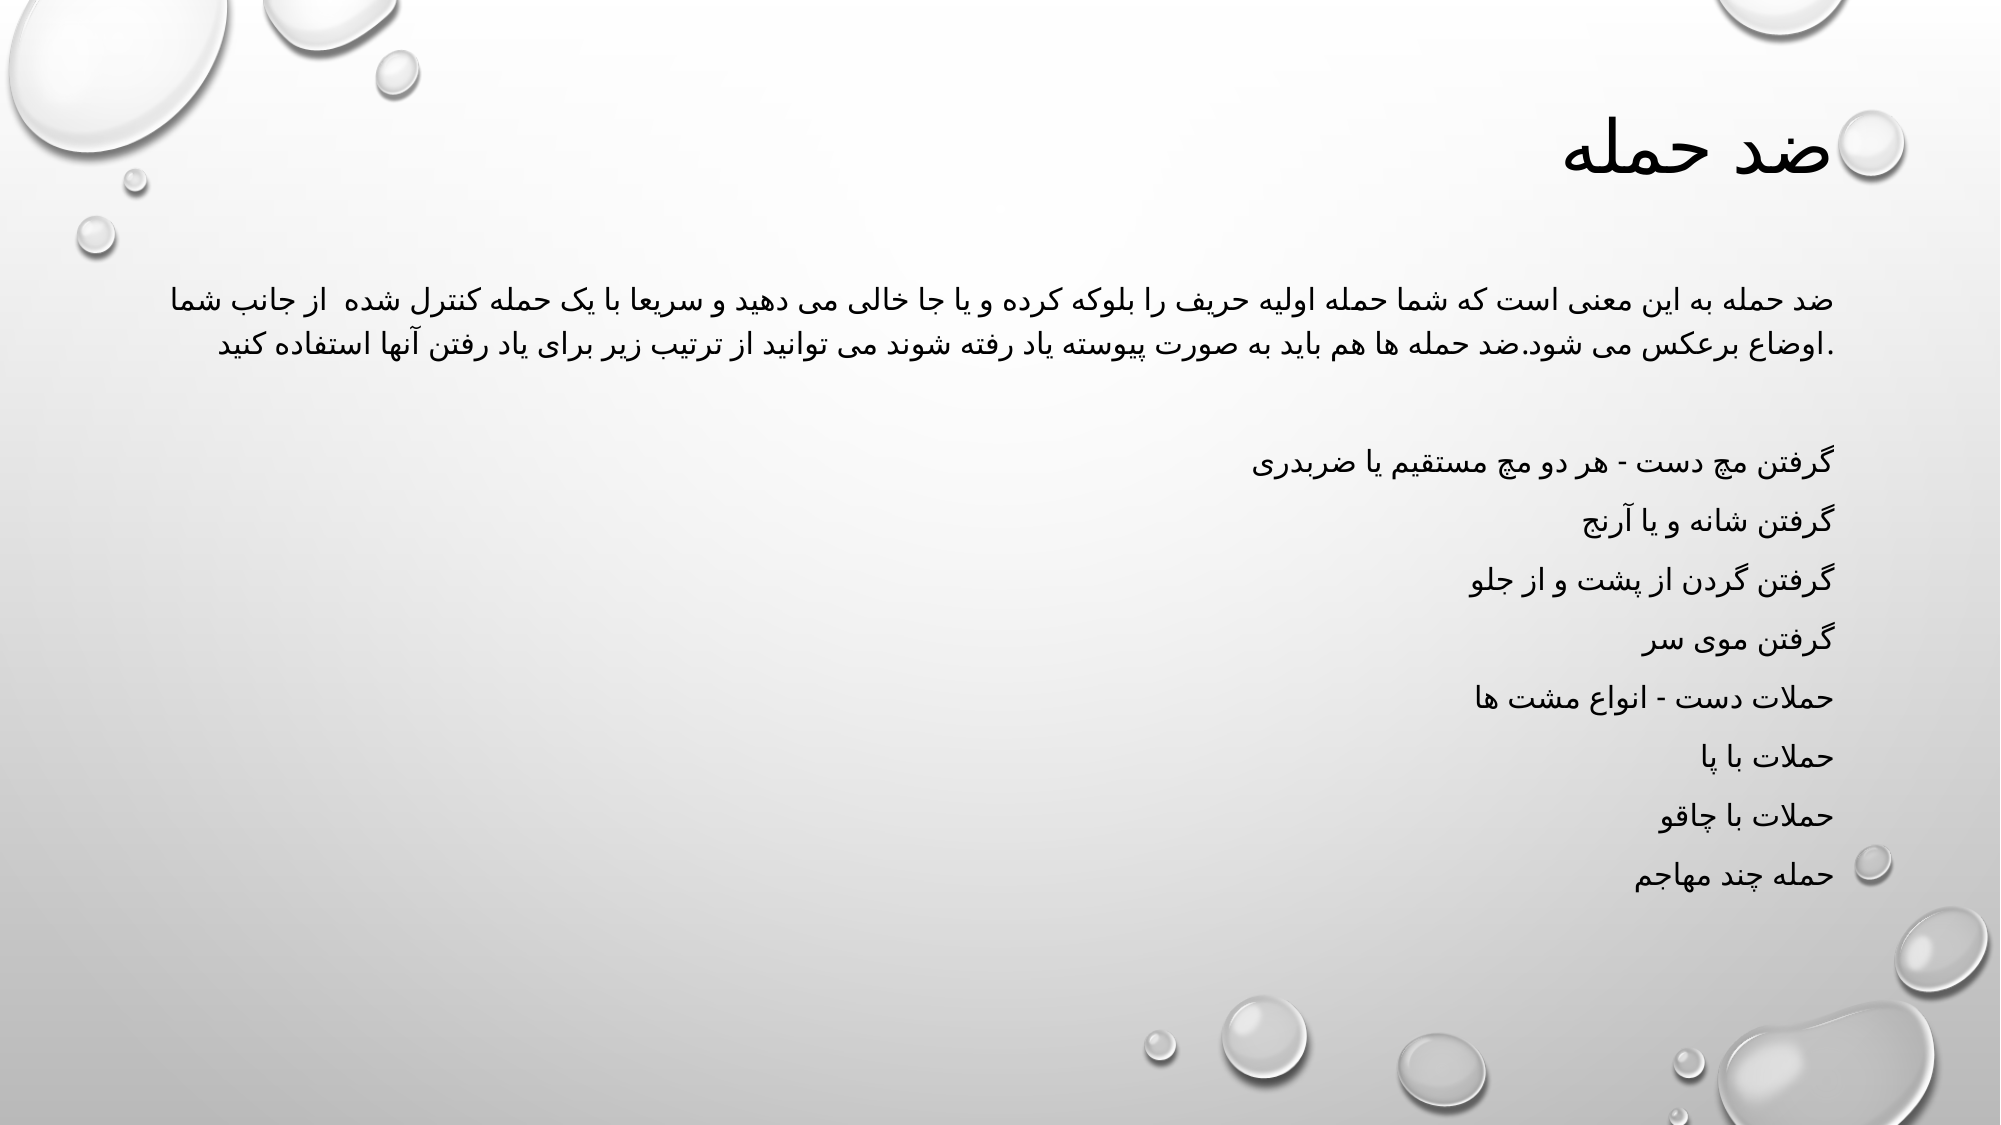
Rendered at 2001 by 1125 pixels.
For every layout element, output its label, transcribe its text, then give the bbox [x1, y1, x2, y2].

picture [0, 0, 2000, 1125]
title ضد حمله [149, 101, 1851, 198]
list ضد حمله به این معنی است که شما حمله اولیه حریف را بلوکه کرده و یا جا خالی می دهید و سریعا با یک حمله کنترل شده از جانب شما اوضاع برعکس می شود.ضد حمله ها هم باید به صورت پیوسته یاد رفته شوند می توانید از ترتیب زیر برای یاد رفتن آنها استفاده کنید. گرفتن مچ دست - هر دو مچ مستقیم یا ضربدری گرفتن شانه و یا آرنج گرفتن گردن از پشت و از جلو گرفتن موی سر حملات دست - انواع مشت ها حملات با پا حملات با چاقو حمله چند مهاجم [149, 265, 1850, 950]
